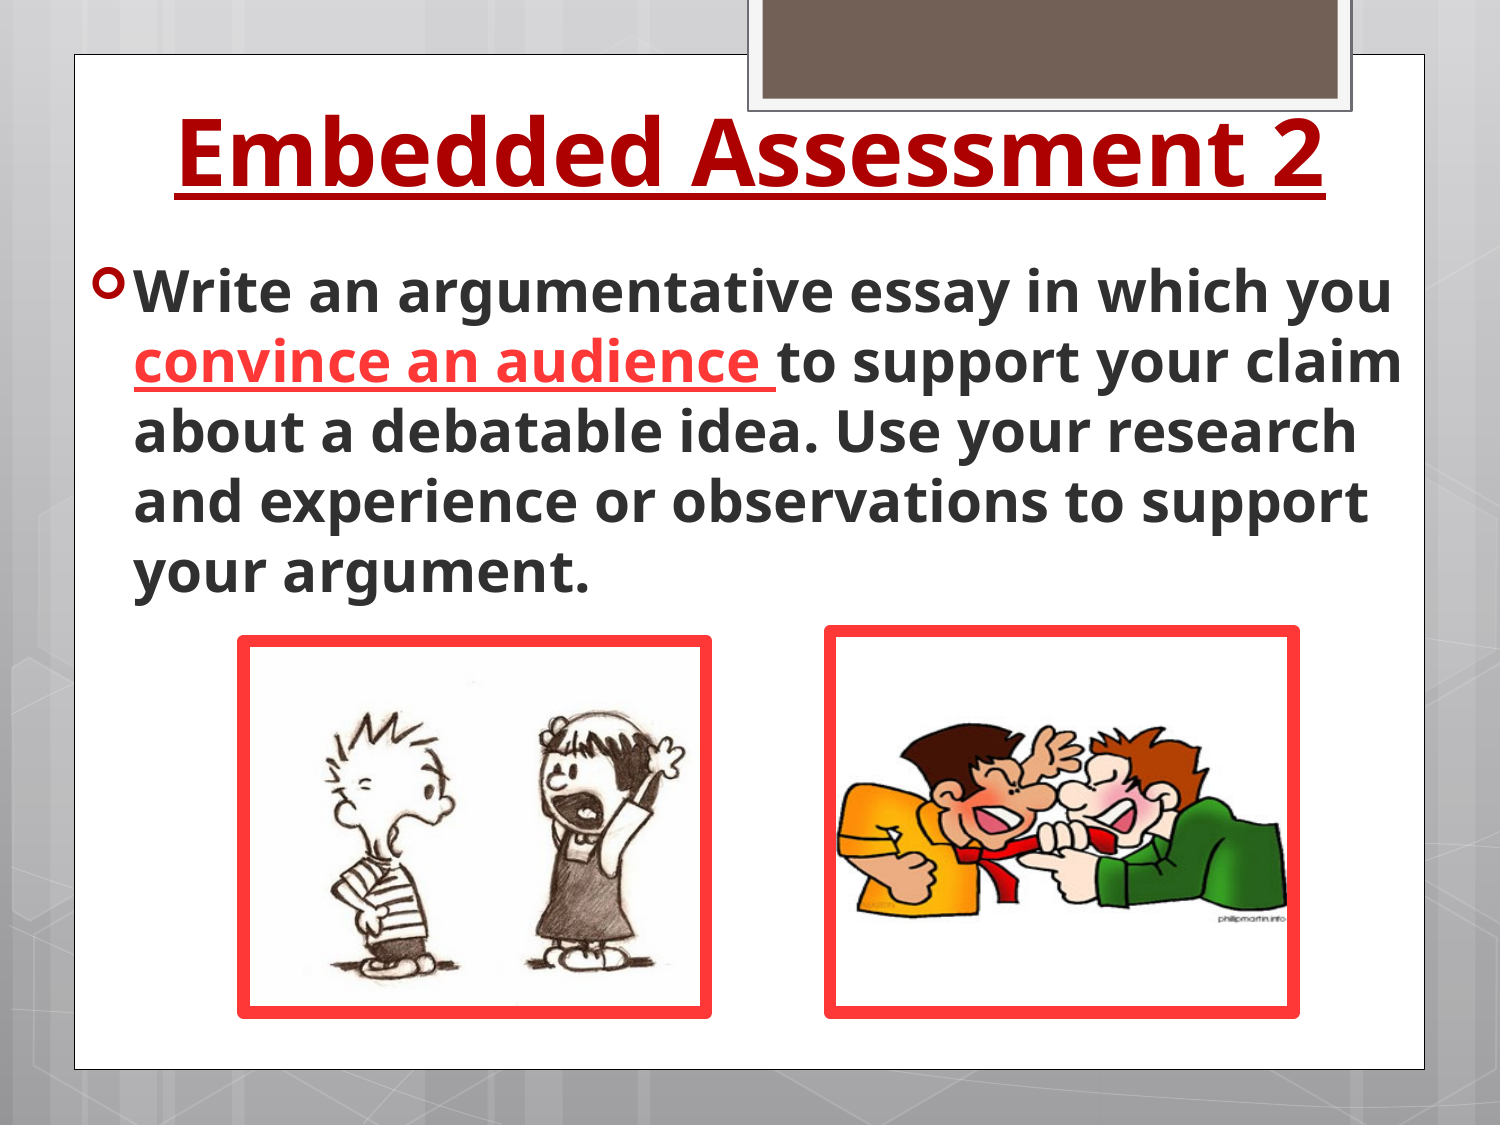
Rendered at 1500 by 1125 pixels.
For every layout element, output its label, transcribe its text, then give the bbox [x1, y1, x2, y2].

picture [836, 637, 1288, 1007]
title Embedded Assessment 2 [75, 24, 1425, 213]
list Write an argumentative essay in which you convince an audience to support your claim about a debatable idea. Use your research and experience or observations to support your argument. [62, 247, 1425, 1035]
picture [249, 647, 701, 1007]
